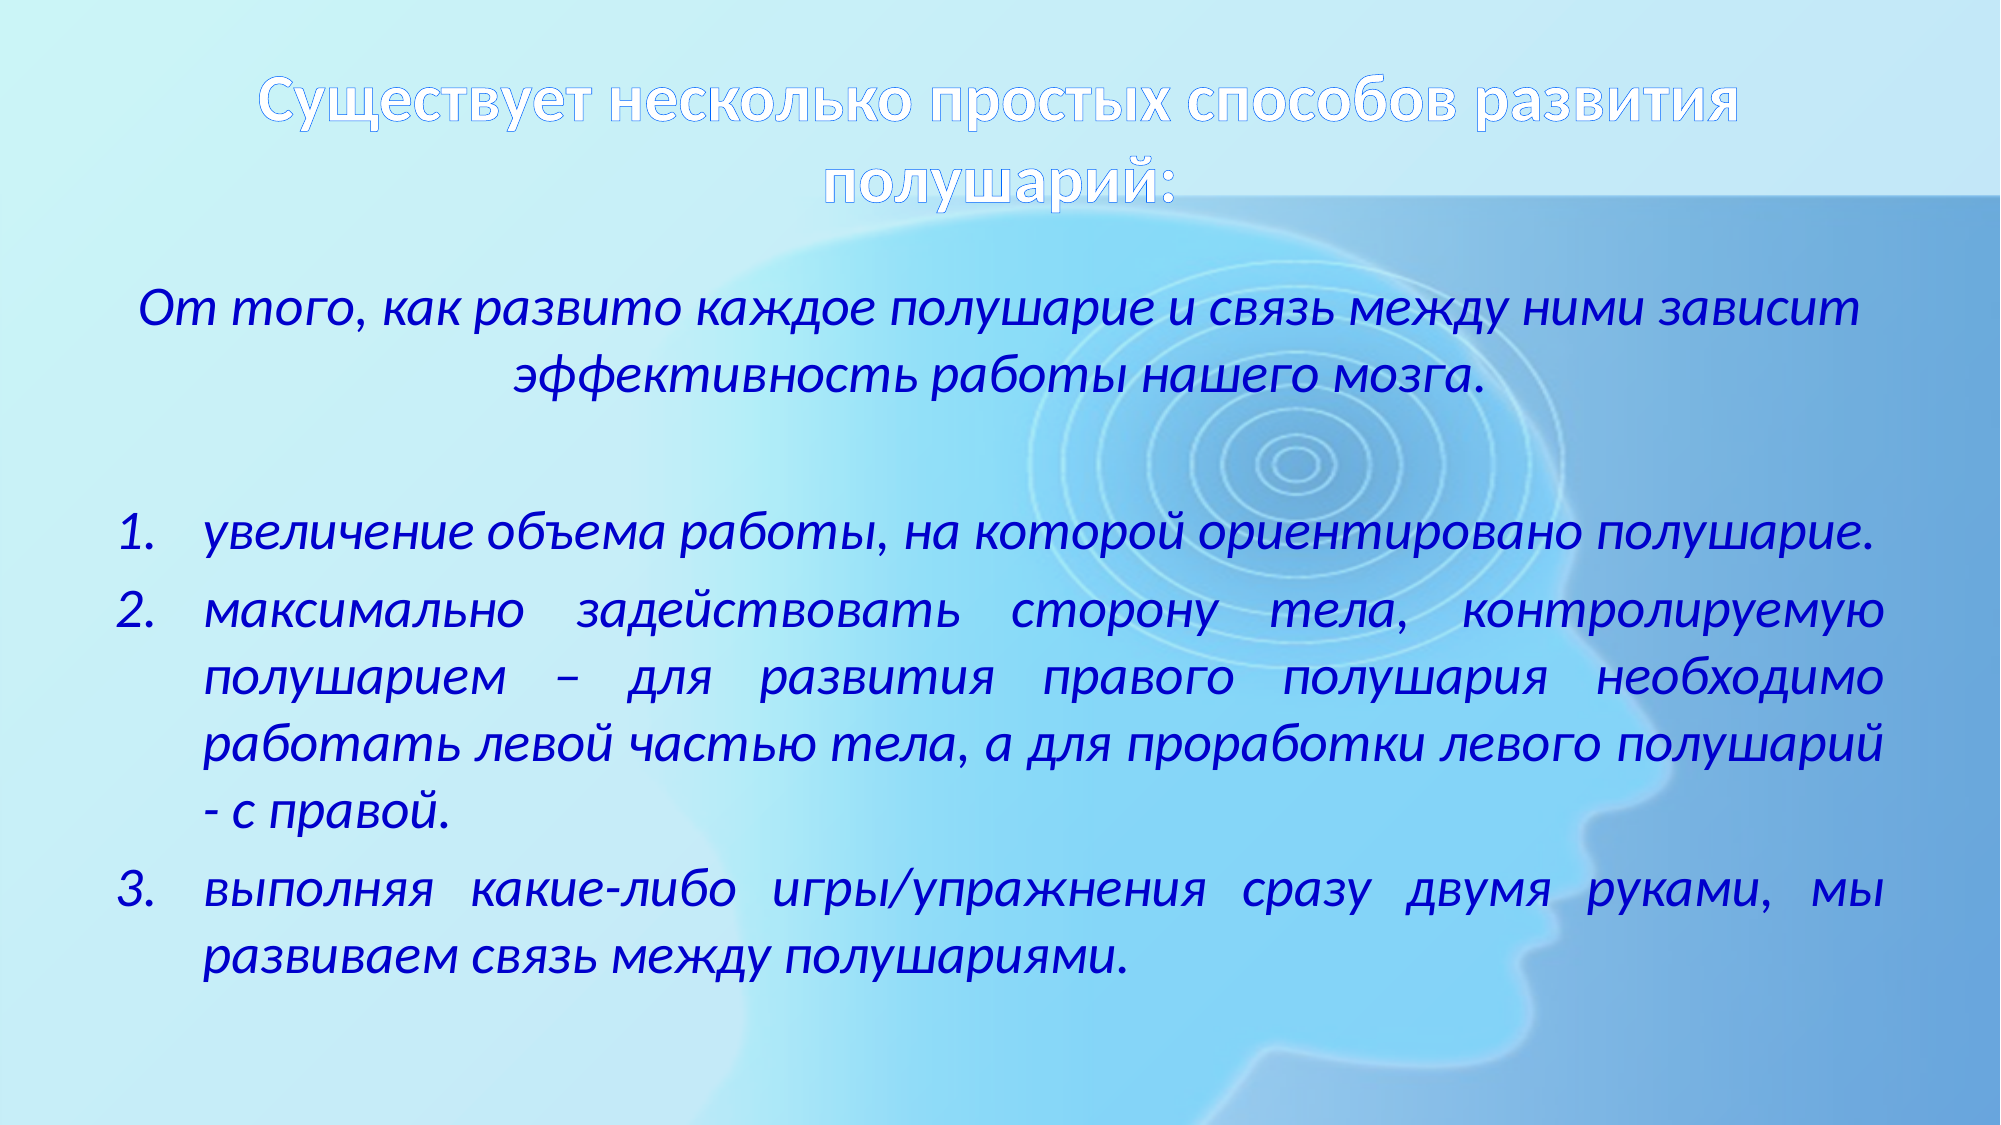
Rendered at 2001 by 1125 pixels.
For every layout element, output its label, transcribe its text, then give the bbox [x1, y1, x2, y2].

picture [0, 0, 2000, 1125]
list От того, как развито каждое полушарие и связь между ними зависит эффективность работы нашего мозга. увеличение объема работы, на которой ориентировано полушарие. максимально задействовать сторону тела, контролируемую полушарием – для развития правого полушария необходимо работать левой частью тела, а для проработки левого полушарий - с правой. выполняя какие-либо игры/упражнения сразу двумя руками, мы развиваем связь между полушариями. [99, 262, 1900, 1005]
title Существует несколько простых способов развития полушарий: [99, 45, 1900, 262]
